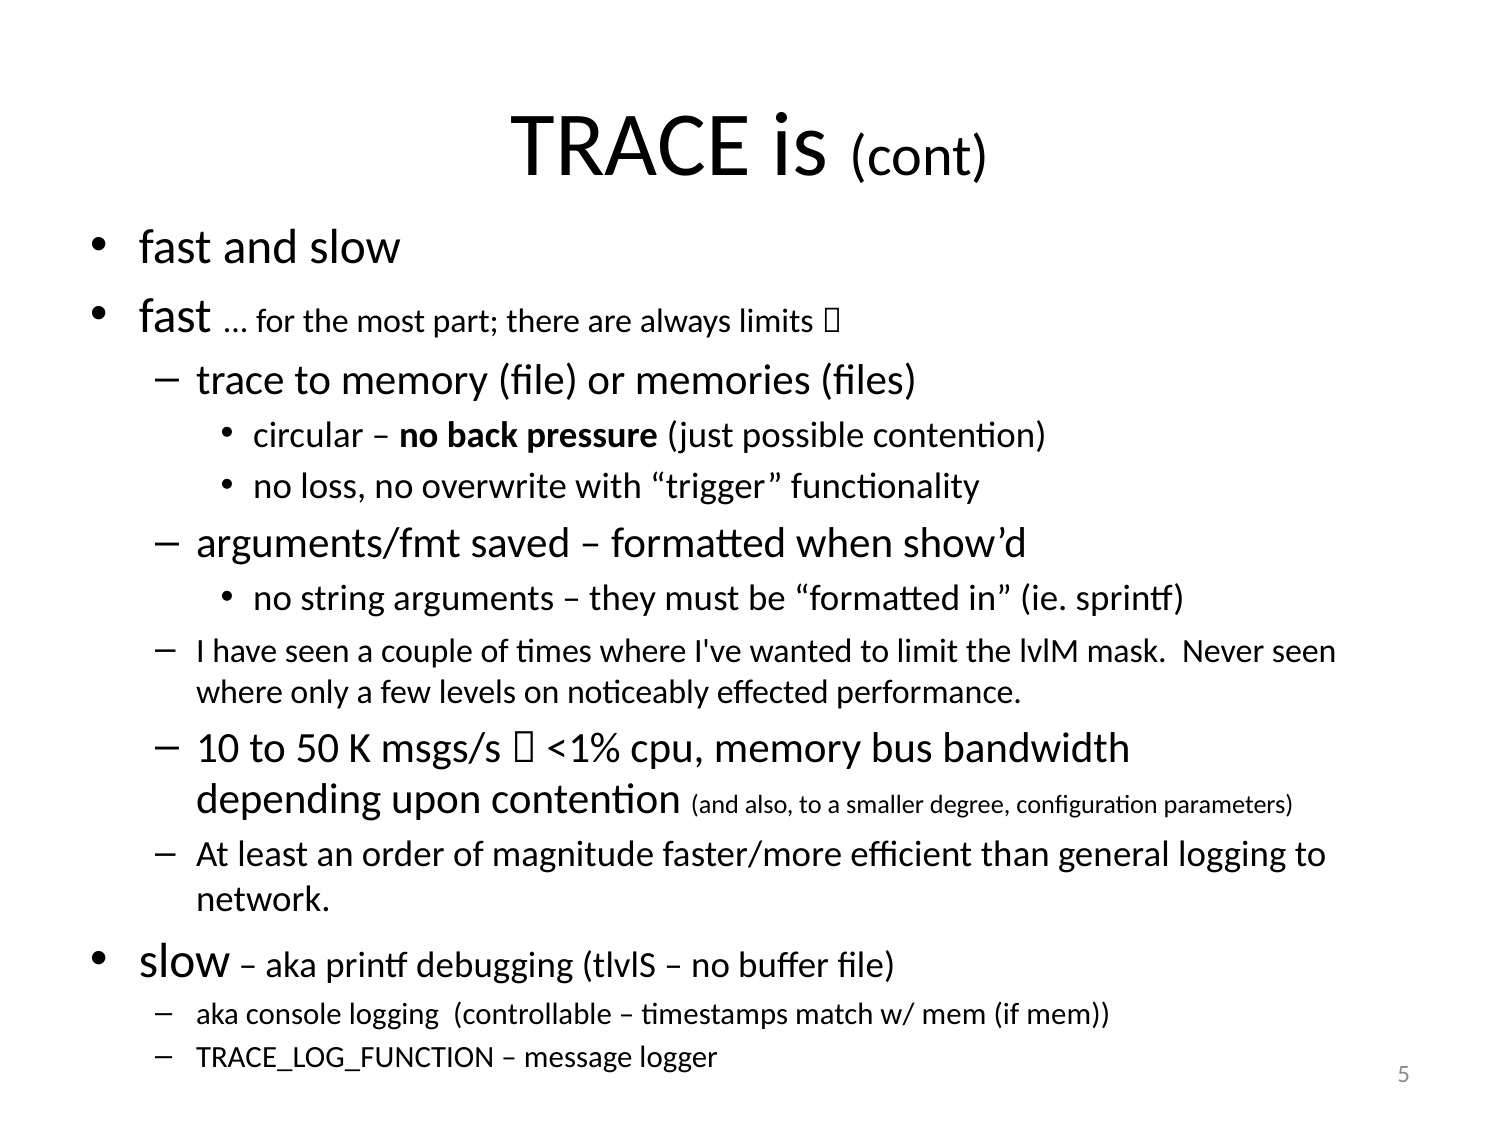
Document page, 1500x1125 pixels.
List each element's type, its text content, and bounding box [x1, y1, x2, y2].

slide_number 5 [1074, 1042, 1425, 1103]
title TRACE is (cont) [75, 45, 1425, 206]
list fast and slow fast ... for the most part; there are always limits  ﻿trace to memory (file) or memories (files) circular – no back pressure (just possible contention) no loss, no overwrite with “trigger” functionality arguments/fmt saved – formatted when show’d no string arguments – they must be “formatted in” (ie. sprintf) ﻿I have seen a couple of times where I've wanted to limit the lvlM mask. Never seen where only a few levels on noticeably effected performance. 10 to 50 K msgs/s  <1% cpu, memory bus bandwidth depending upon contention (and also, to a smaller degree, configuration parameters) At least an order of magnitude faster/more efficient than general logging to network. slow – aka printf debugging (tlvlS – no buffer file) aka console logging (controllable – timestamps match w/ mem (if mem)) TRACE_LOG_FUNCTION – message logger [75, 206, 1425, 1089]
